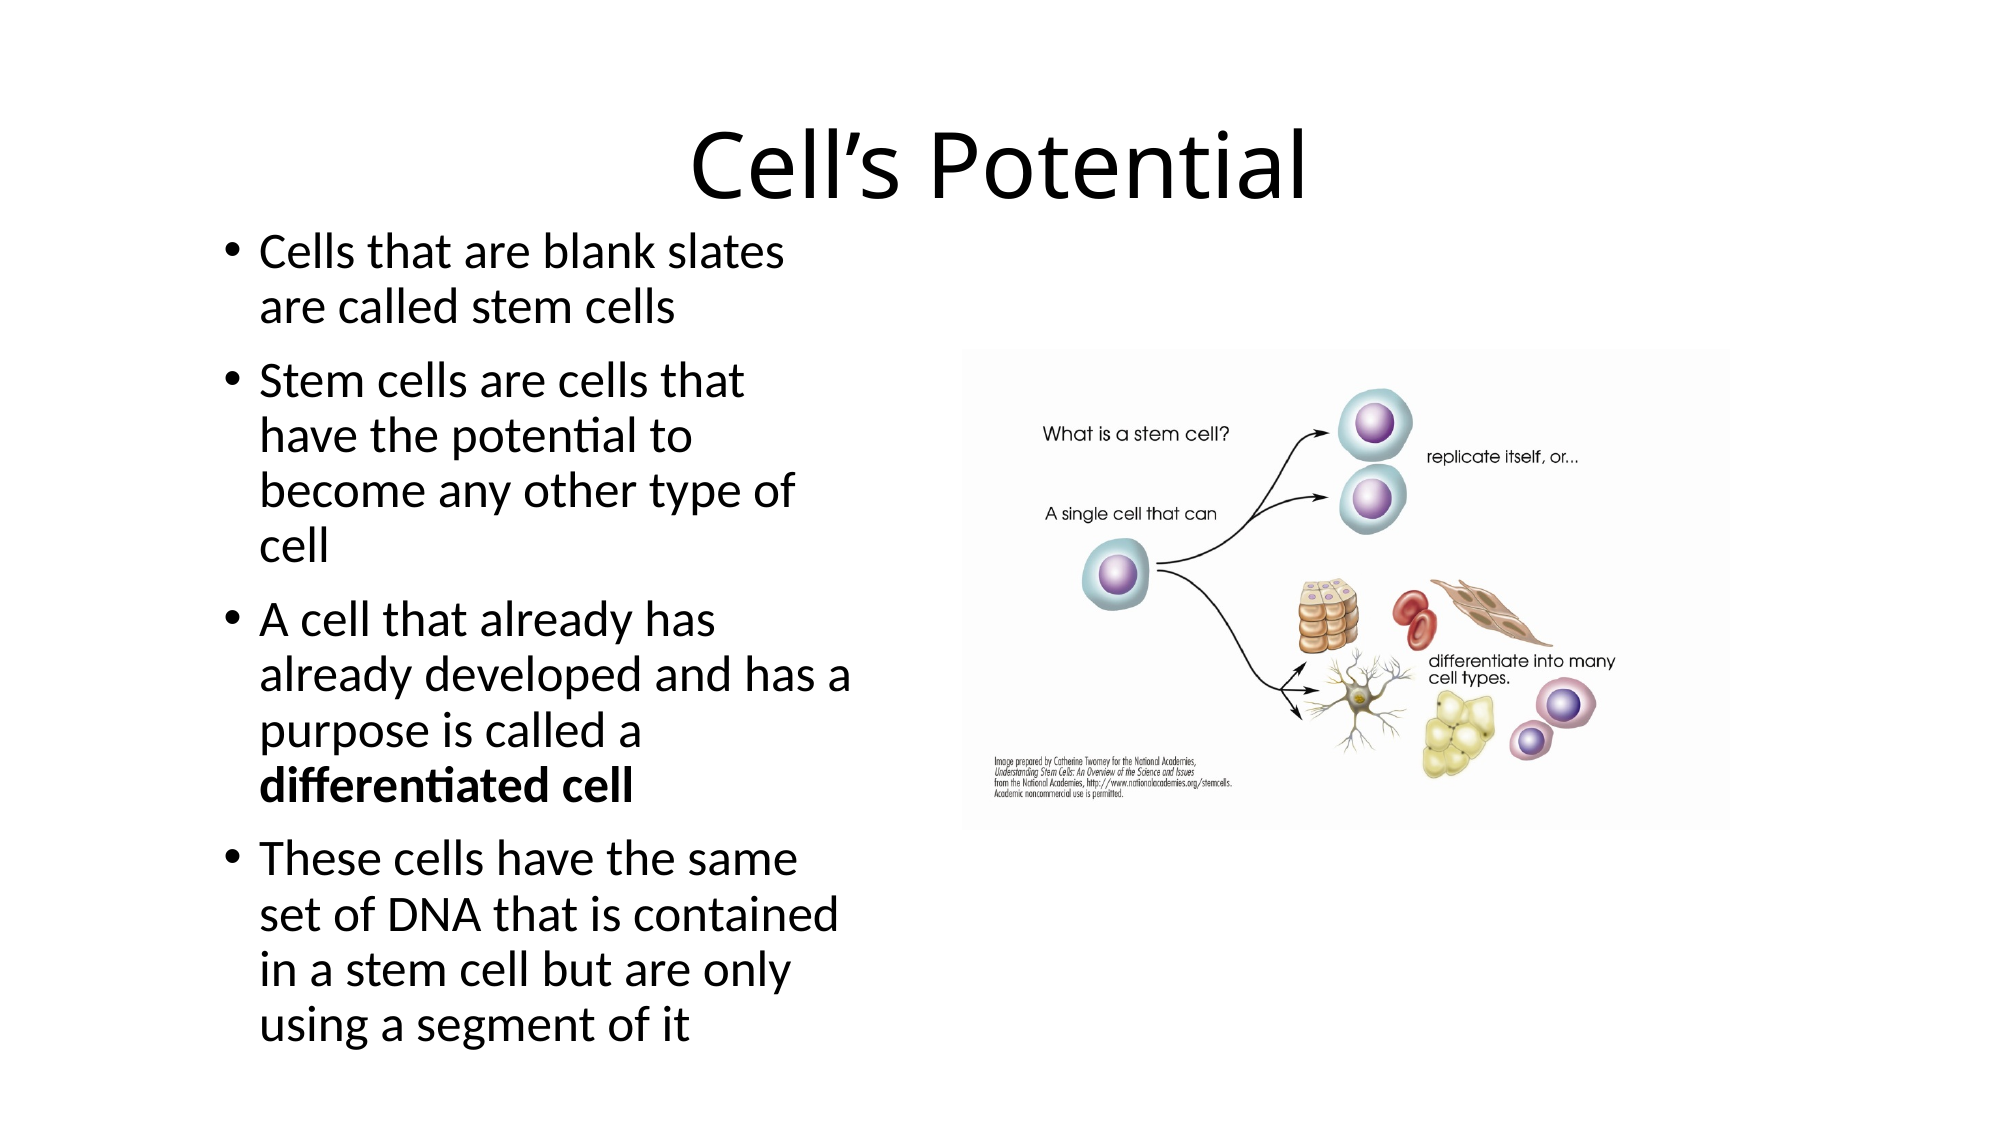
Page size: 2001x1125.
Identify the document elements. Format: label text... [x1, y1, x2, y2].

list Cells that are blank slates are called stem cells Stem cells are cells that have the potential to become any other type of cell A cell that already has already developed and has a purpose is called a differentiated cell These cells have the same set of DNA that is contained in a stem cell but are only using a segment of it [208, 216, 871, 1067]
picture [962, 349, 1730, 830]
title Cell’s Potential [137, 59, 1863, 278]
